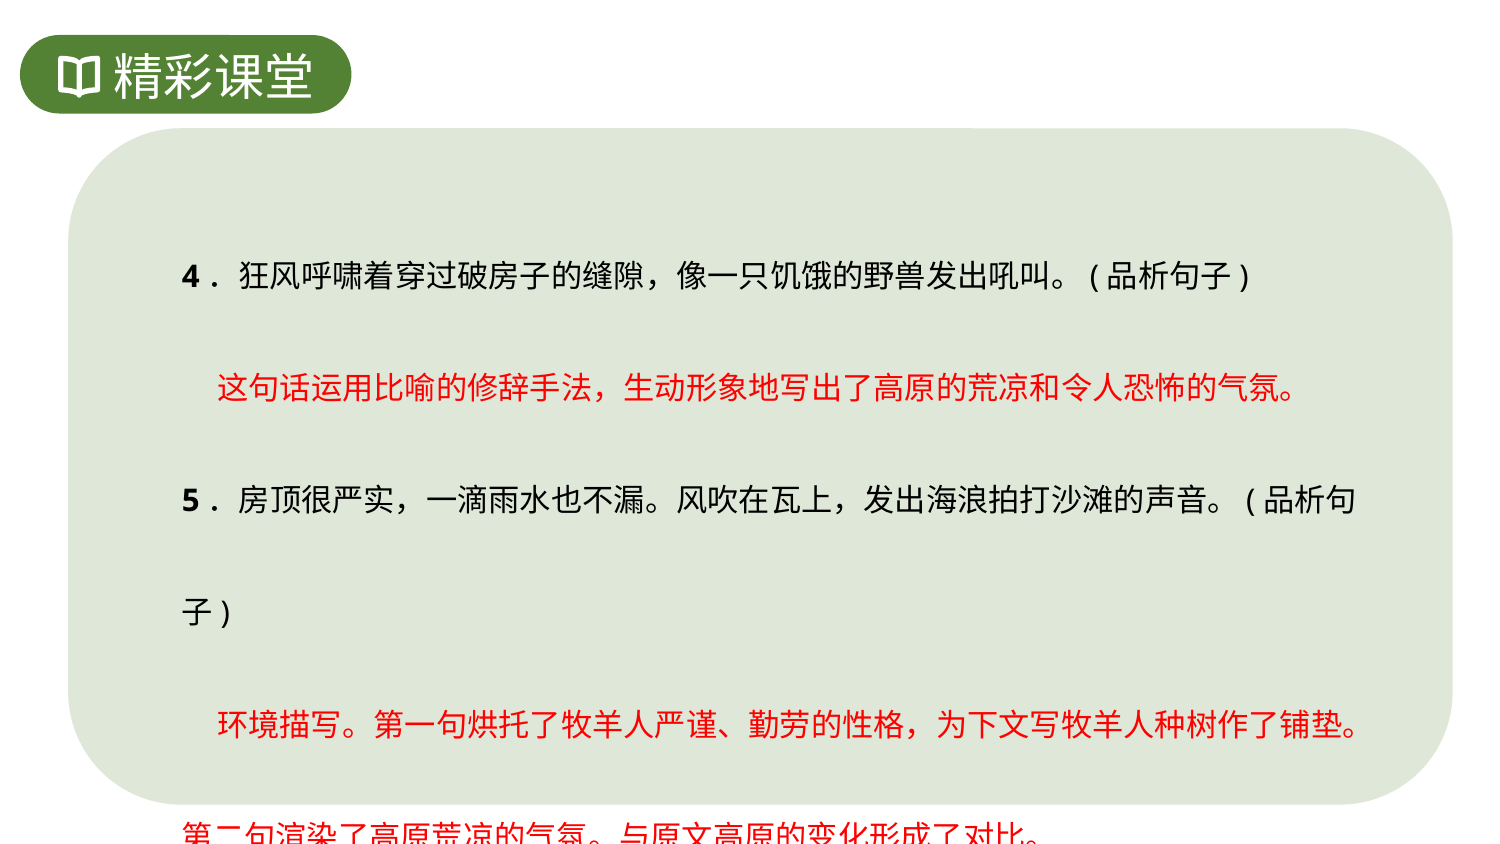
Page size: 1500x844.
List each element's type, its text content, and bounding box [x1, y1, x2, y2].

text_box [58, 55, 101, 98]
text_box 4．狂风呼啸着穿过破房子的缝隙，像一只饥饿的野兽发出吼叫。(品析句子) 这句话运用比喻的修辞手法，生动形象地写出了高原的荒凉和令人恐怖的气氛。 5．房顶很严实，一滴雨水也不漏。风吹在瓦上，发出海浪拍打沙滩的声音。(品析句子) 环境描写。第一句烘托了牧羊人严谨、勤劳的性格，为下文写牧羊人种树作了铺垫。第二句渲染了高原荒凉的气氛。与原文高原的变化形成了对比。 [170, 175, 1384, 844]
text_box [18, 33, 353, 115]
text_box 精彩课堂 [102, 40, 333, 112]
